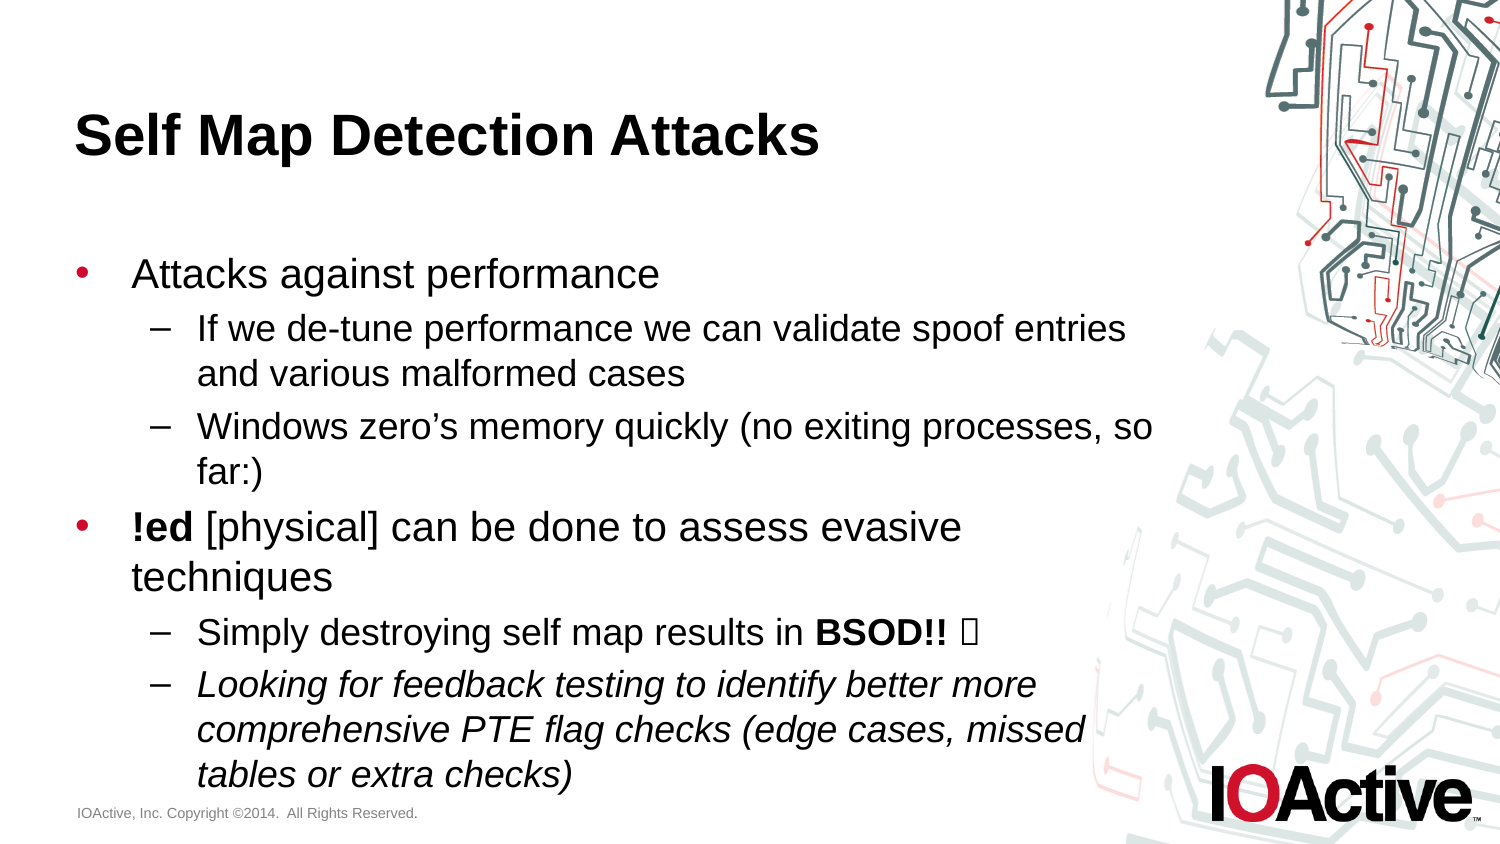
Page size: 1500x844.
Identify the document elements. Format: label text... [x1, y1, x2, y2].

title Self Map Detection Attacks [74, 96, 1213, 238]
list Attacks against performance If we de-tune performance we can validate spoof entries and various malformed cases Windows zero’s memory quickly (no exiting processes, so far:) !ed [physical] can be done to assess evasive techniques Simply destroying self map results in BSOD!!  Looking for feedback testing to identify better more comprehensive PTE flag checks (edge cases, missed tables or extra checks) [75, 246, 1155, 669]
picture [0, 0, 1500, 844]
